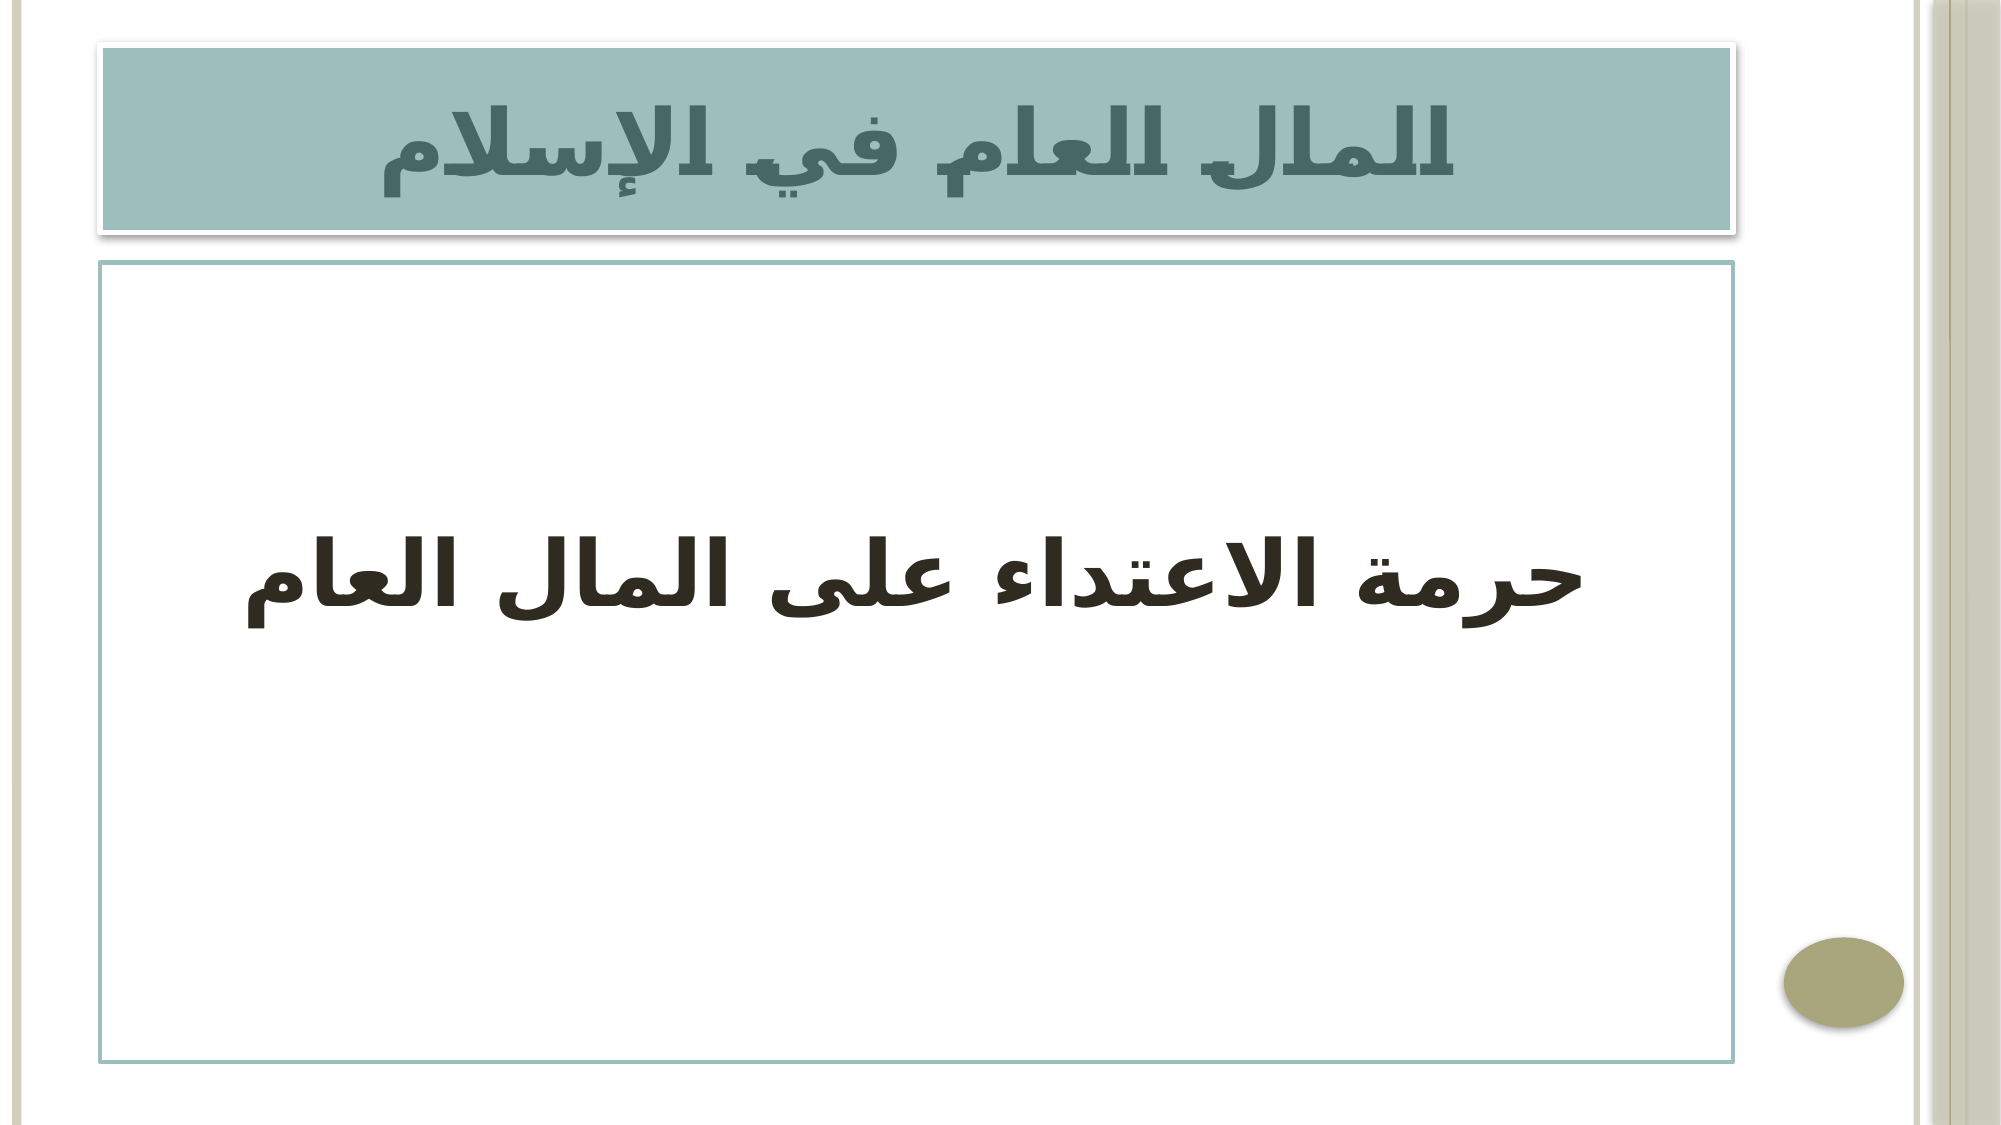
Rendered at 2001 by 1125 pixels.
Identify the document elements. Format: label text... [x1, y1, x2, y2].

title المال العام في الإسلام [97, 42, 1736, 235]
list حرمة الاعتداء على المال العام [98, 260, 1735, 1064]
